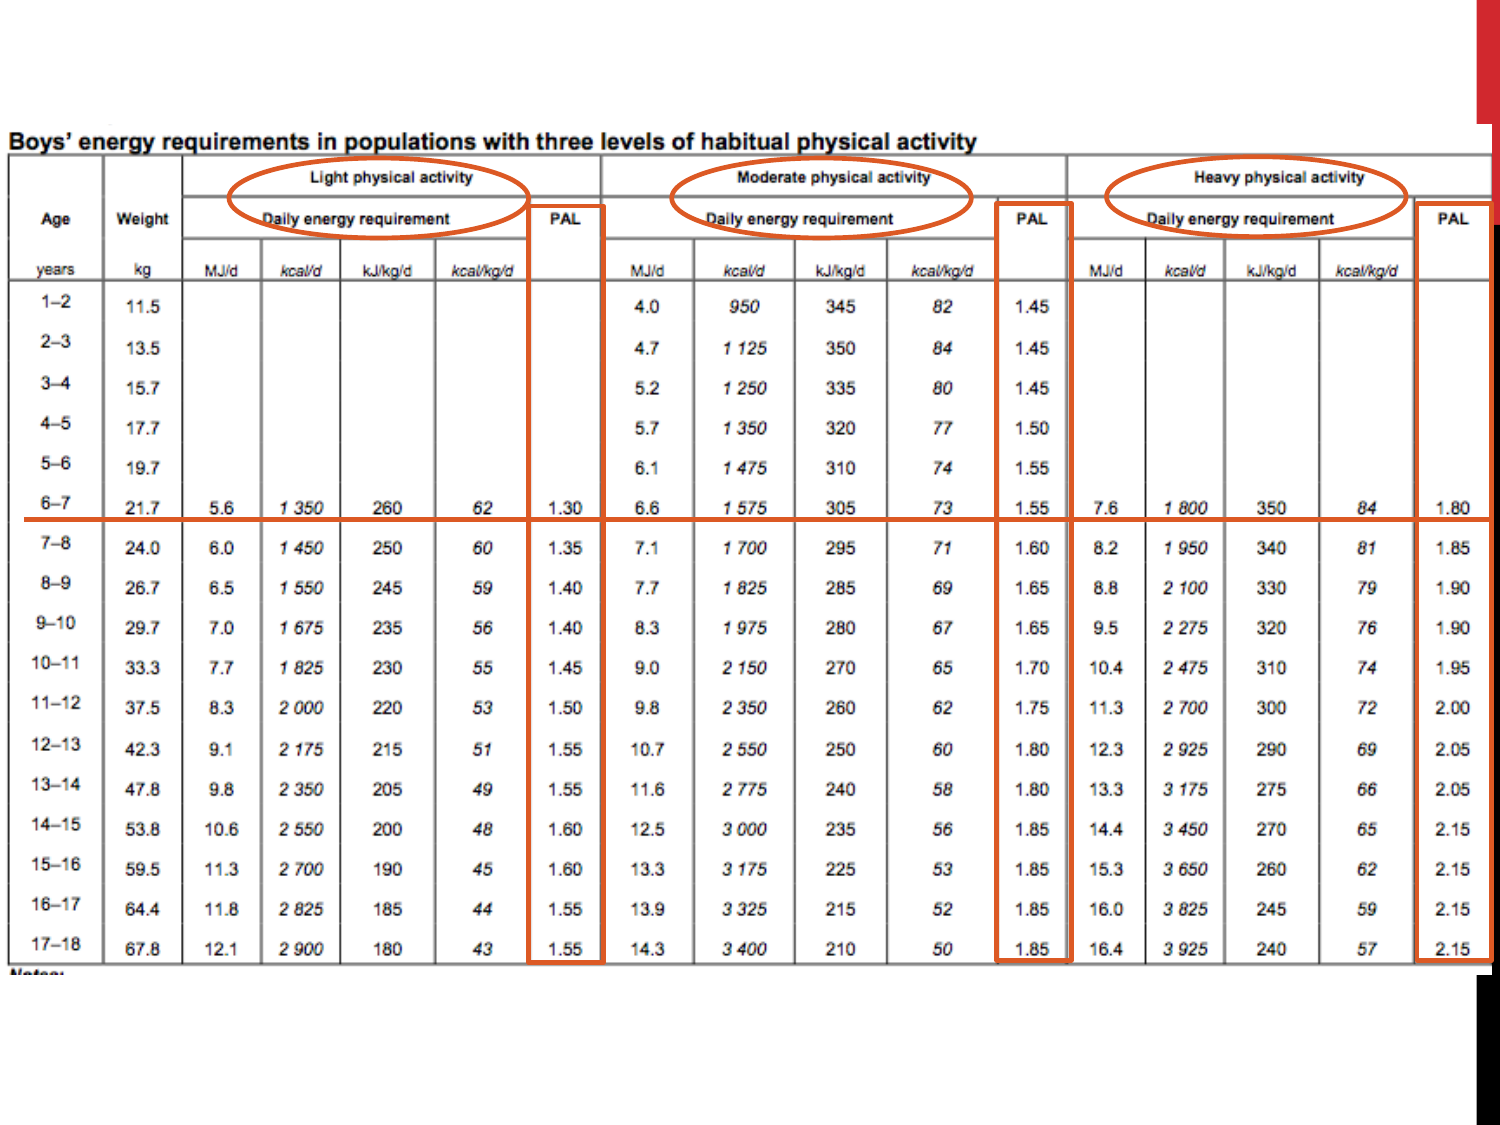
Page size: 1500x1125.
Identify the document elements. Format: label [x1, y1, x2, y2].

picture [4, 123, 1493, 976]
